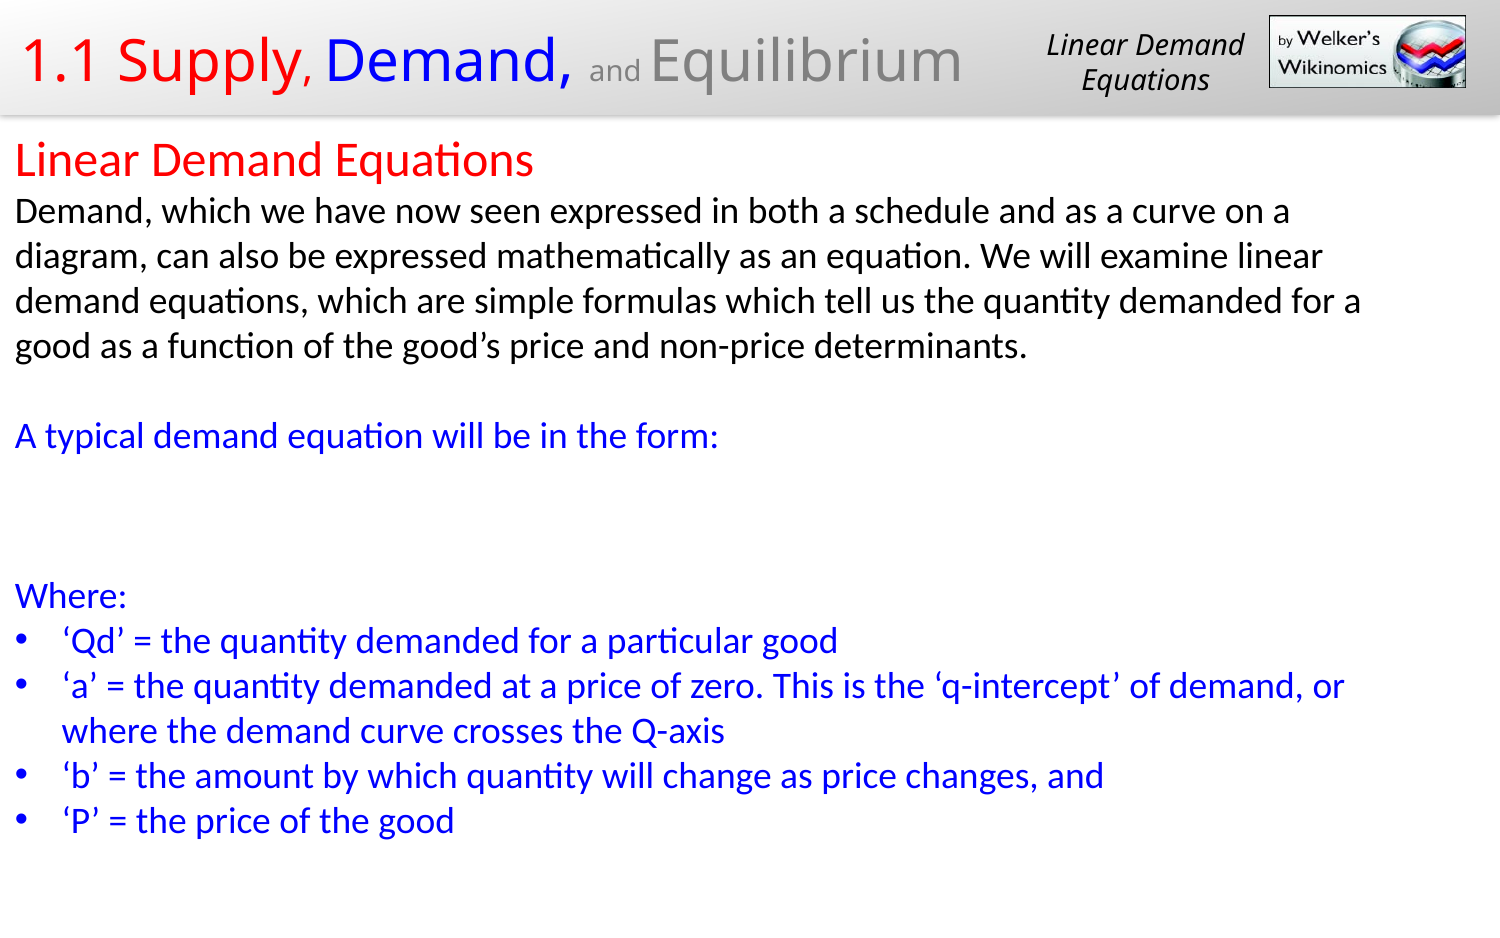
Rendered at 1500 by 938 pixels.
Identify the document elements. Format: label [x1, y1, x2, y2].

text_box [0, 0, 1500, 115]
